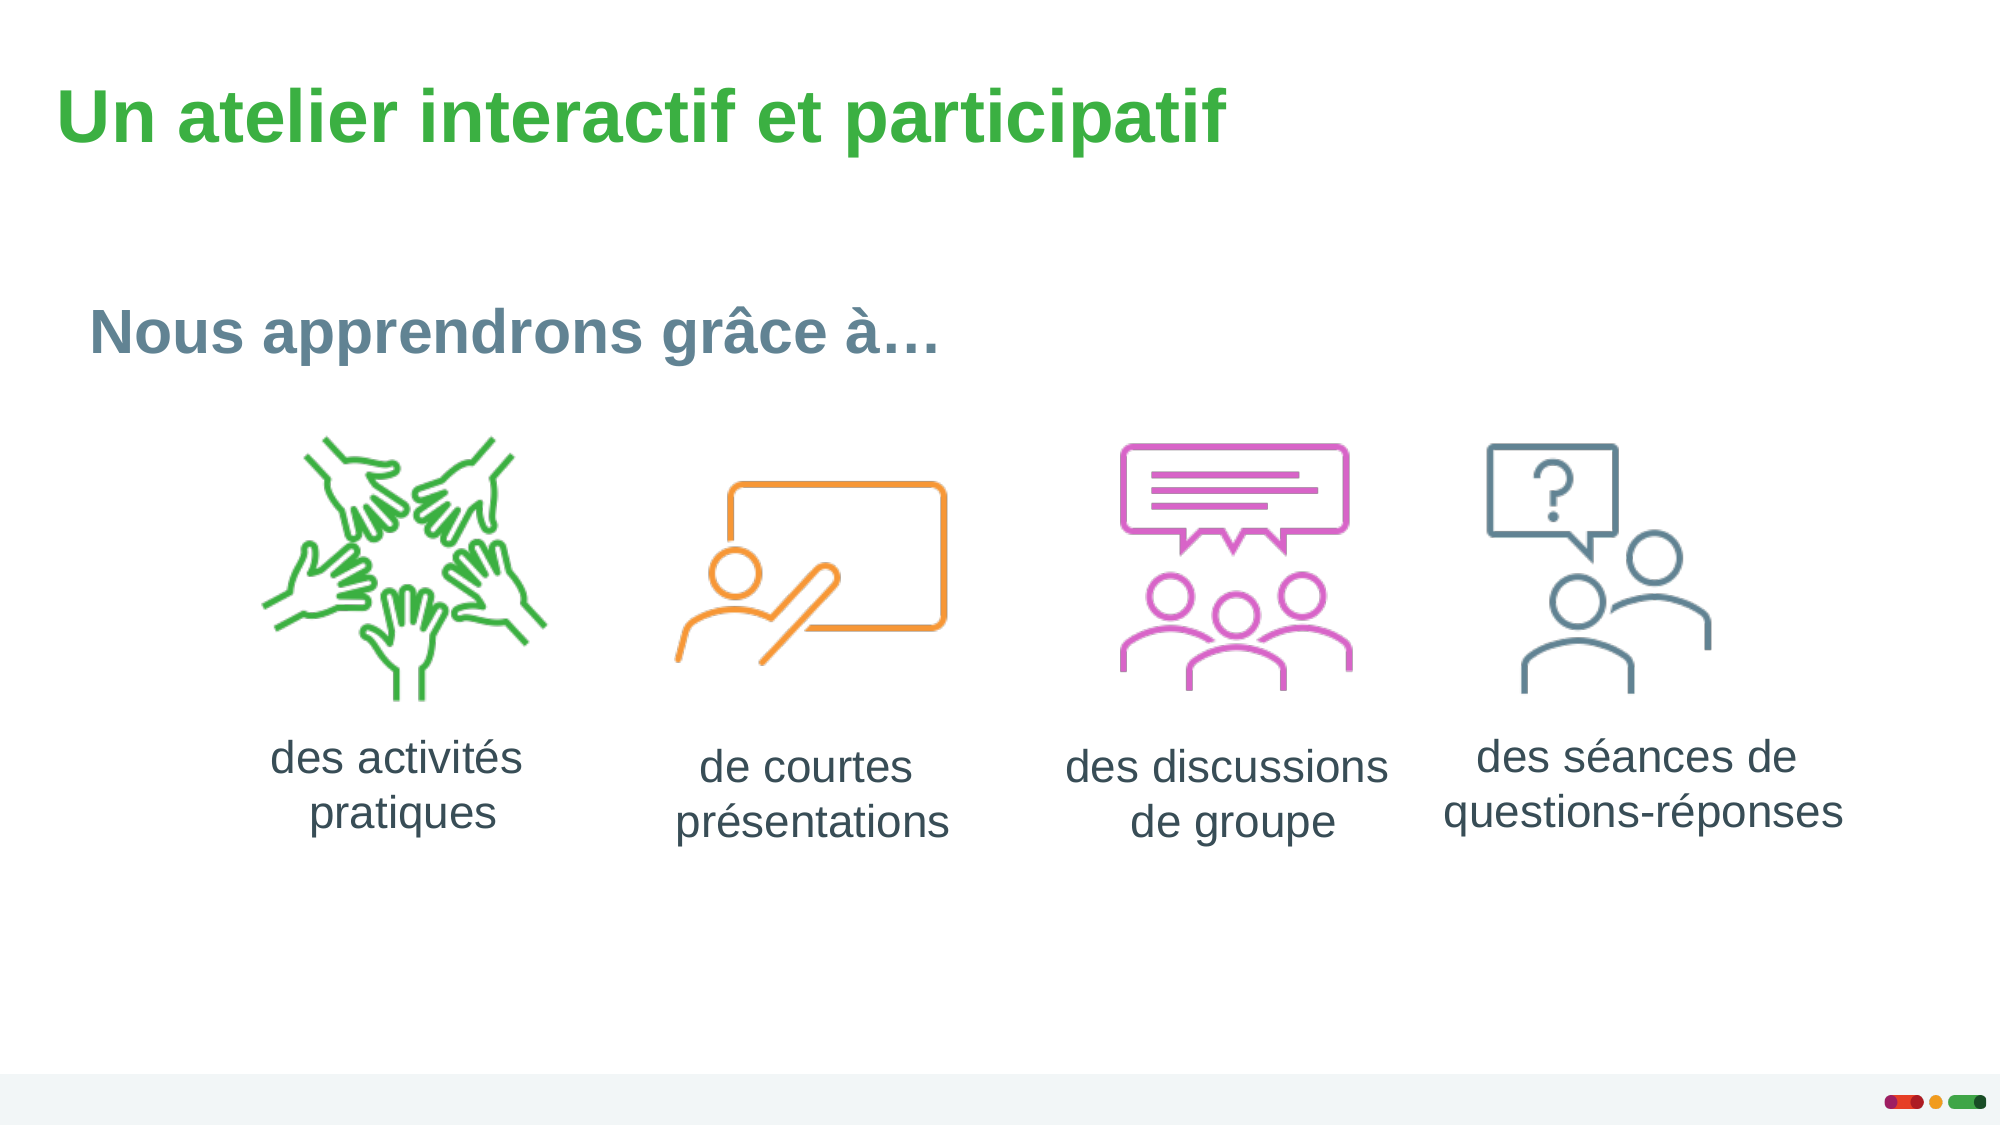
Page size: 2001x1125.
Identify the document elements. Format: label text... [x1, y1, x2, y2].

text_box de courtes présentations [660, 729, 966, 855]
picture [662, 419, 963, 719]
picture [1448, 419, 1749, 719]
picture [1083, 419, 1384, 719]
text_box des discussions de groupe [1050, 729, 1418, 855]
title Un atelier interactif et participatif [41, 59, 1916, 182]
picture [254, 419, 555, 719]
text_box des activités pratiques [255, 720, 552, 846]
text_box des séances de questions-réponses [1428, 719, 1859, 844]
text_box Nous apprendrons grâce à… [74, 283, 1011, 374]
